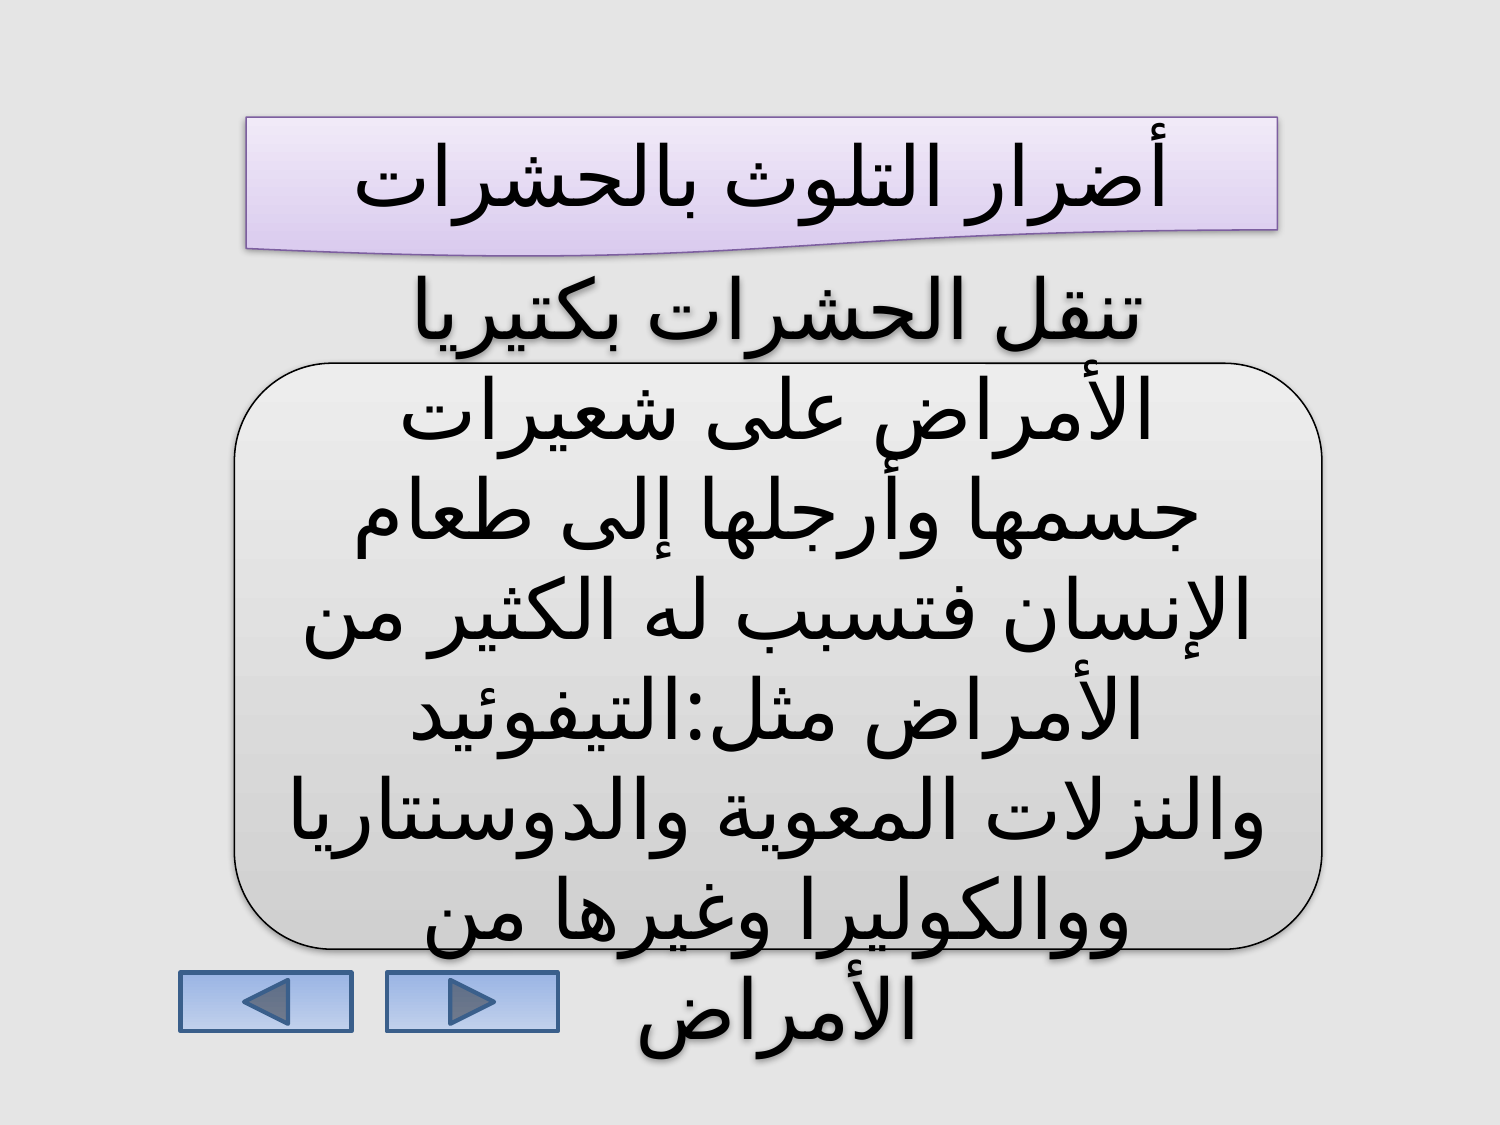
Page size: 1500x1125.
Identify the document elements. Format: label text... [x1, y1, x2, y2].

text_box أضرار التلوث بالحشرات [245, 116, 1279, 257]
text_box [385, 970, 560, 1033]
text_box [178, 970, 354, 1033]
text_box تنقل الحشرات بكتيريا الأمراض على شعيرات جسمها وأرجلها إلى طعام الإنسان فتسبب له الكثير من الأمراض مثل:التيفوئيد والنزلات المعوية والدوسنتاريا ووالكوليرا وغيرها من الأمراض [233, 362, 1323, 950]
